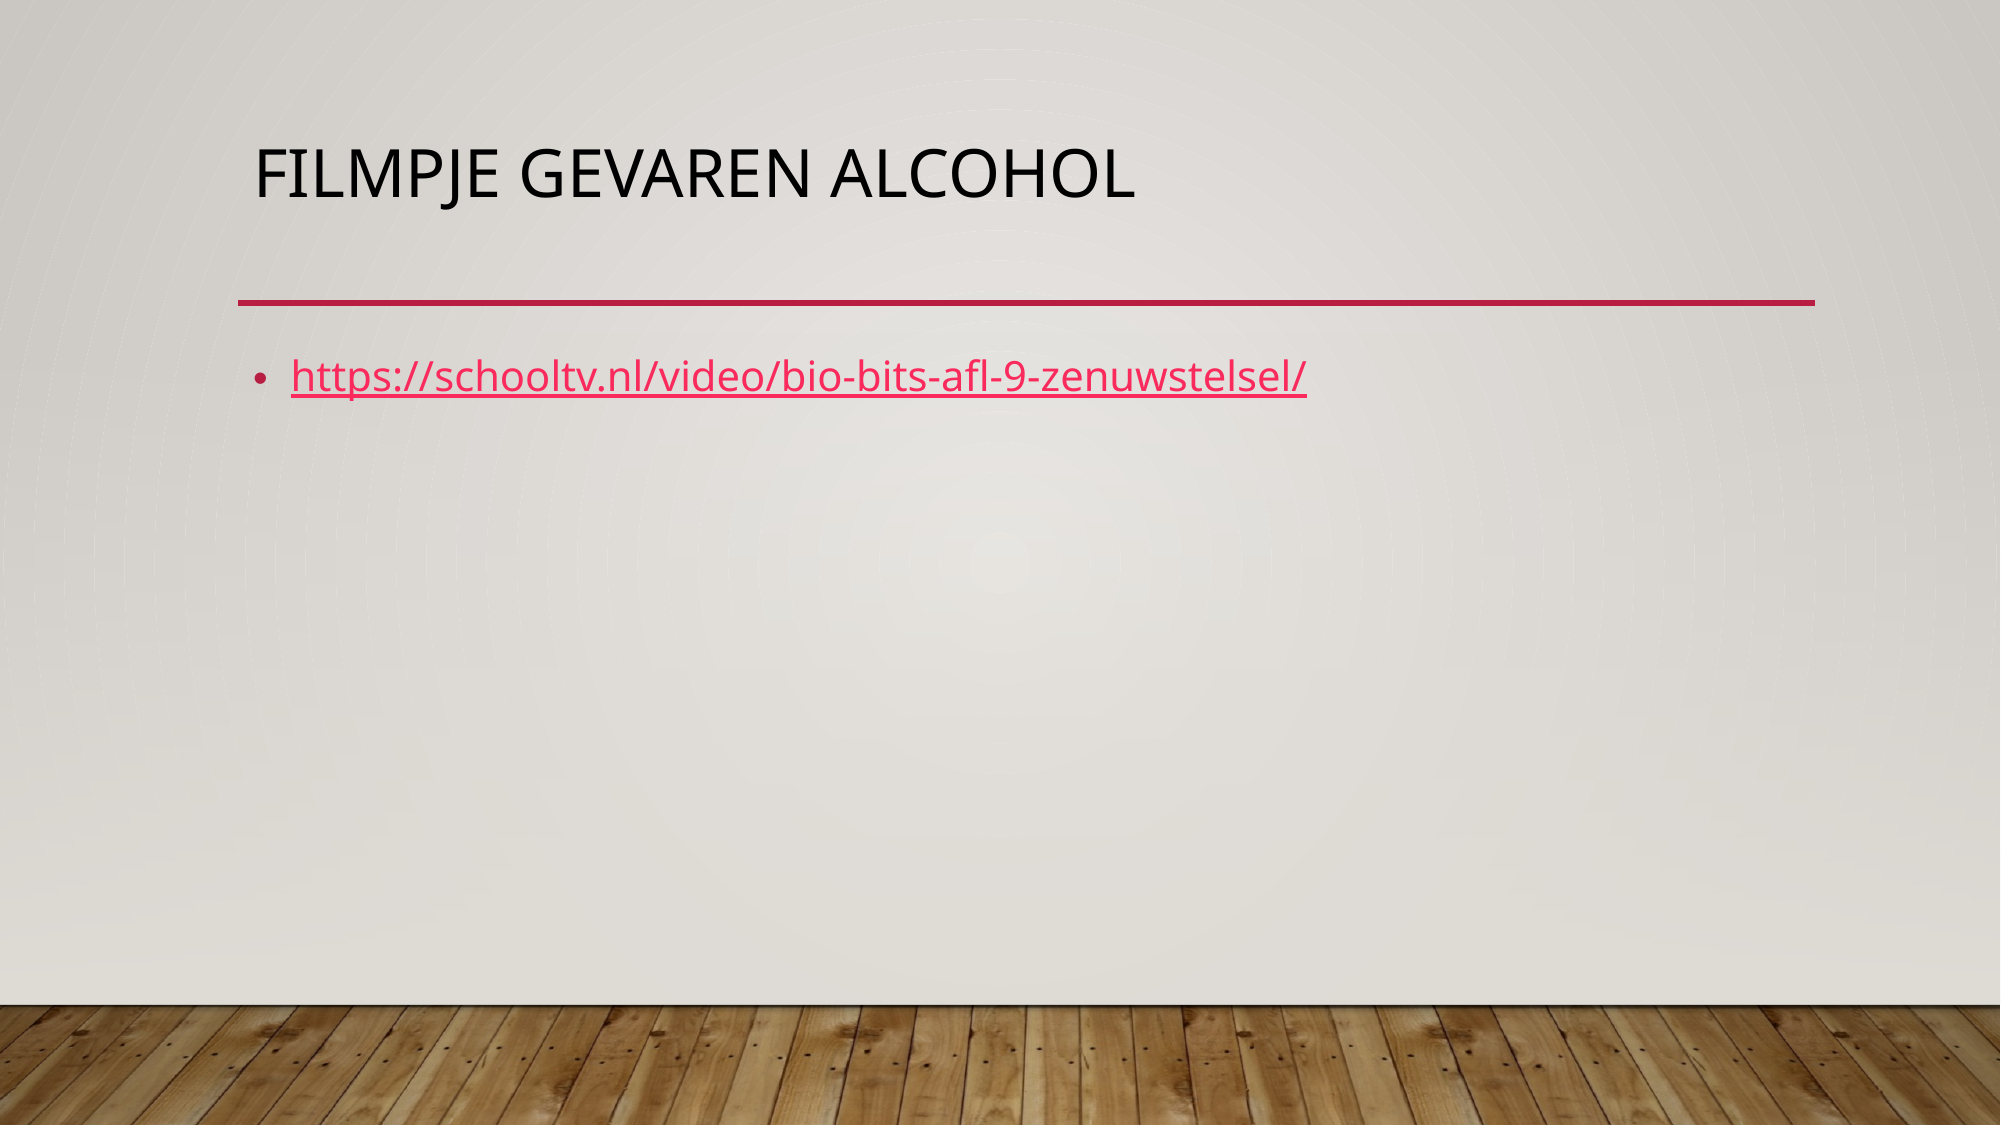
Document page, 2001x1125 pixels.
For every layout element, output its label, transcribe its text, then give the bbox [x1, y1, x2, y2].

list https://schooltv.nl/video/bio-bits-afl-9-zenuwstelsel/ [238, 330, 1814, 897]
title Filmpje gevaren alcohol [238, 131, 1814, 305]
picture [0, 1005, 2000, 1125]
